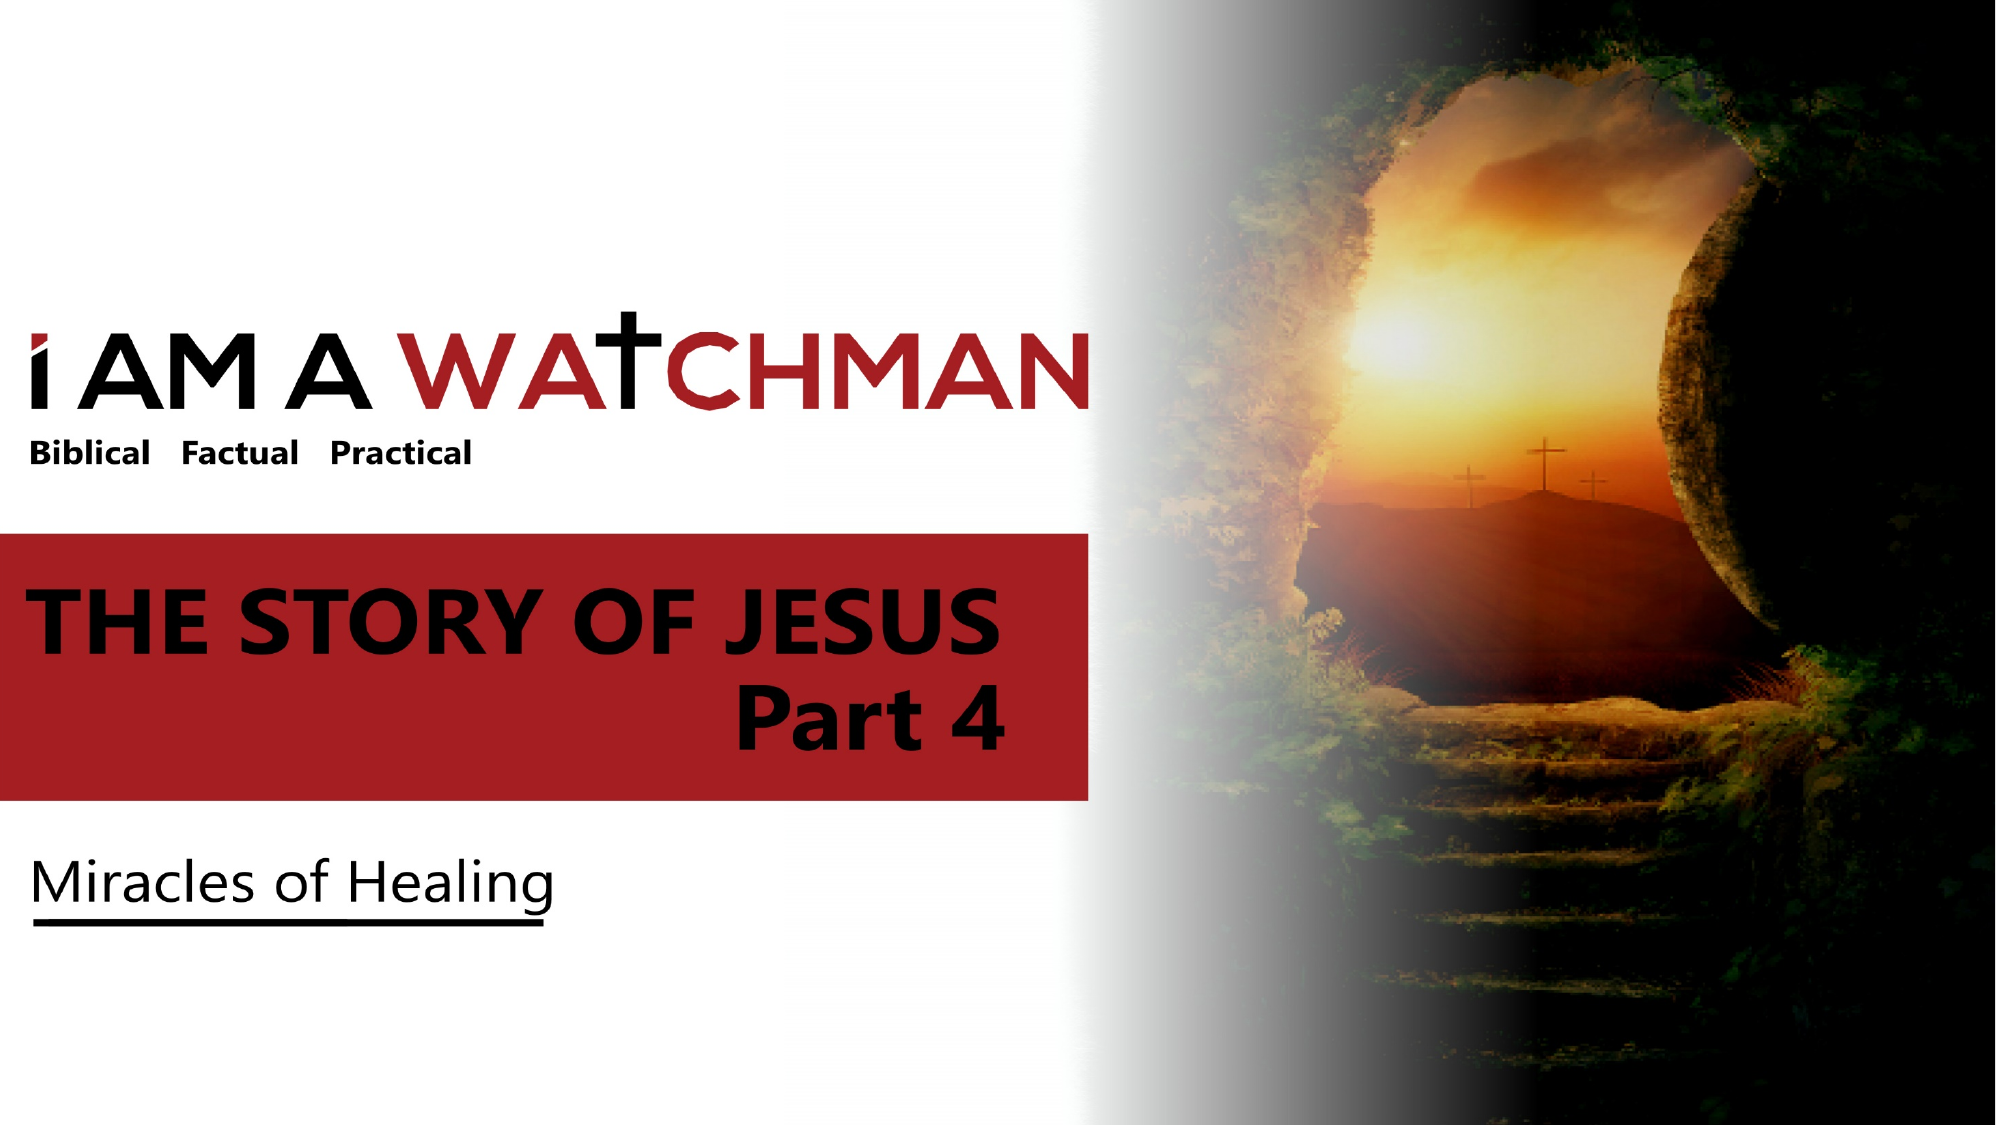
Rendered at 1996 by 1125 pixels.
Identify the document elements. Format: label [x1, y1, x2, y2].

list [0, 0, 1996, 1125]
